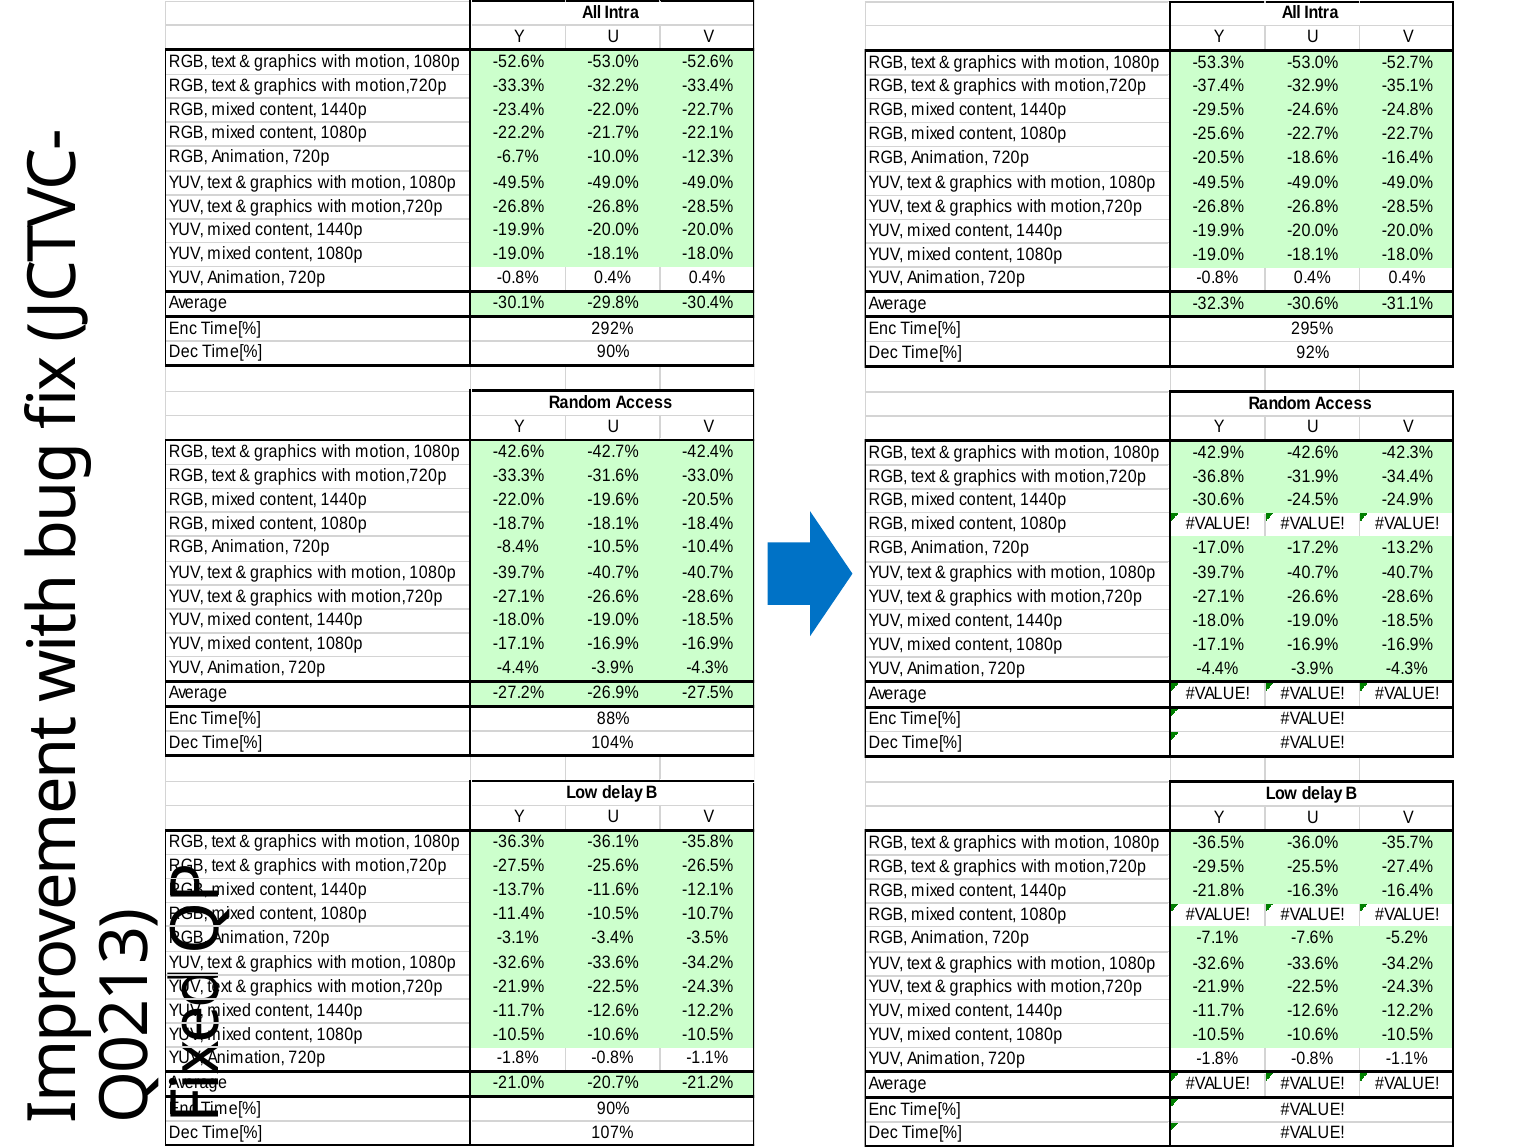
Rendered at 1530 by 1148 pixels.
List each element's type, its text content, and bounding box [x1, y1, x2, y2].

picture [864, 0, 1456, 1148]
title Improvement with bug fix (JCTVC-Q0213) Fixed QP [2, 0, 153, 1148]
text_box [766, 510, 854, 637]
picture [164, 0, 756, 1148]
